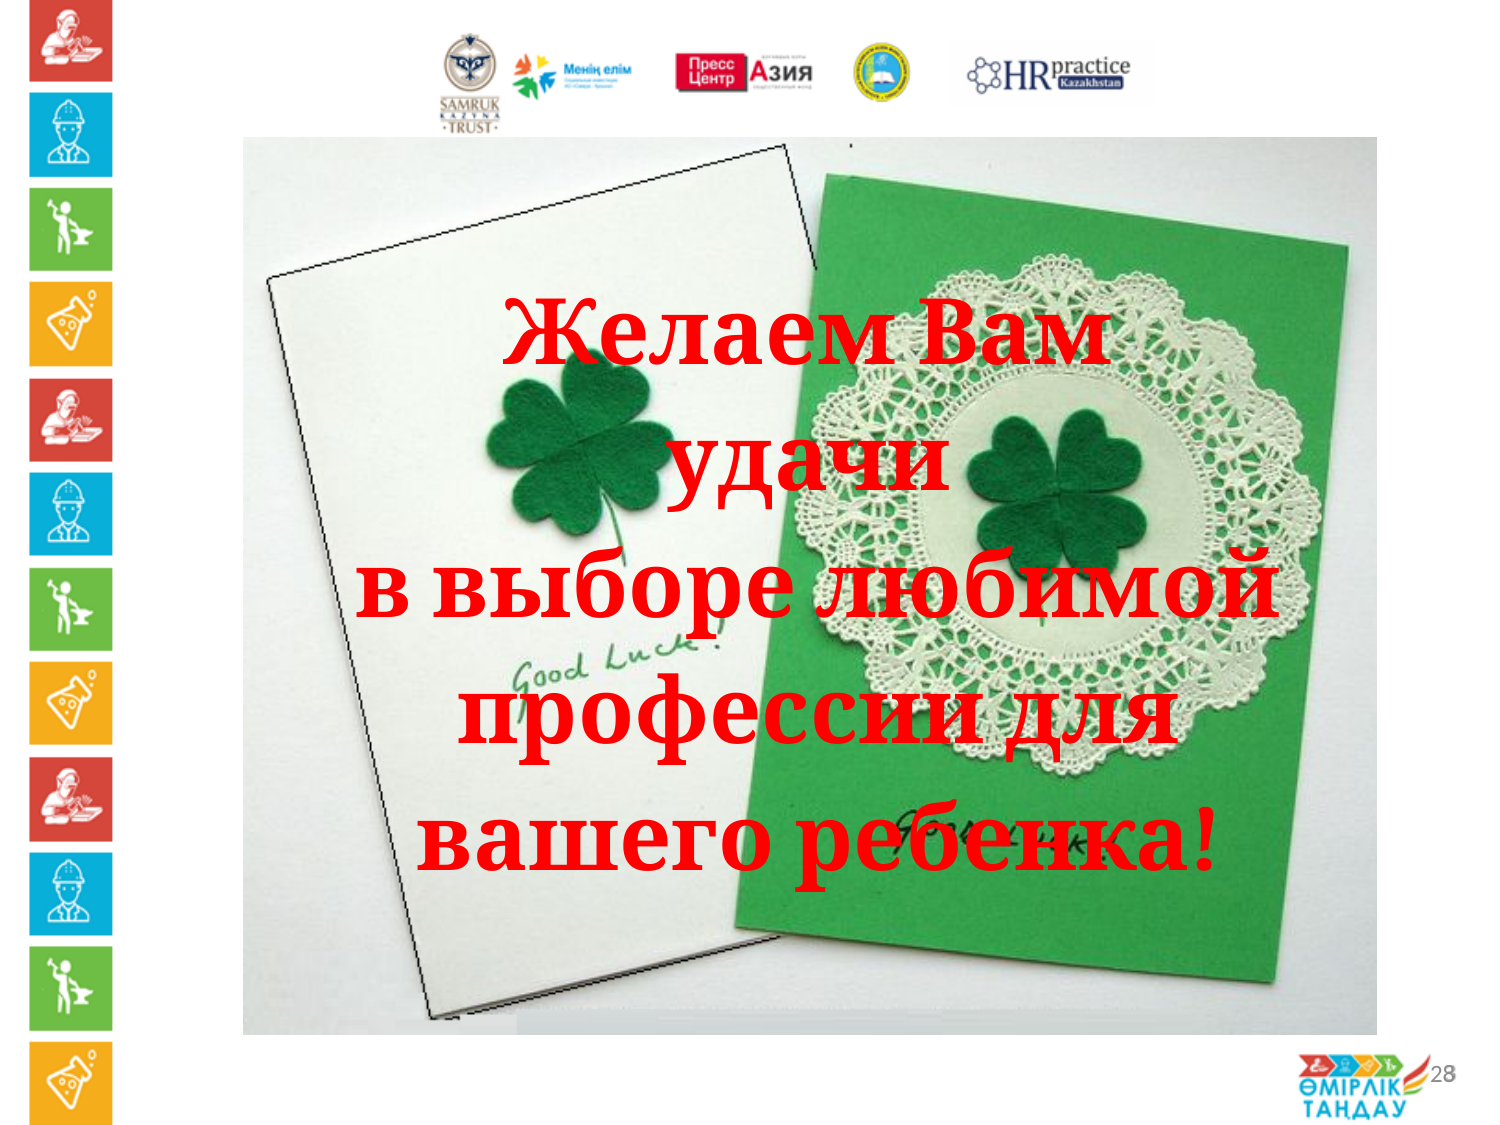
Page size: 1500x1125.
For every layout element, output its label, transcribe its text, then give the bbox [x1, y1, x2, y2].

slide_number 28 [1074, 1042, 1471, 1103]
picture [0, 0, 1500, 1125]
